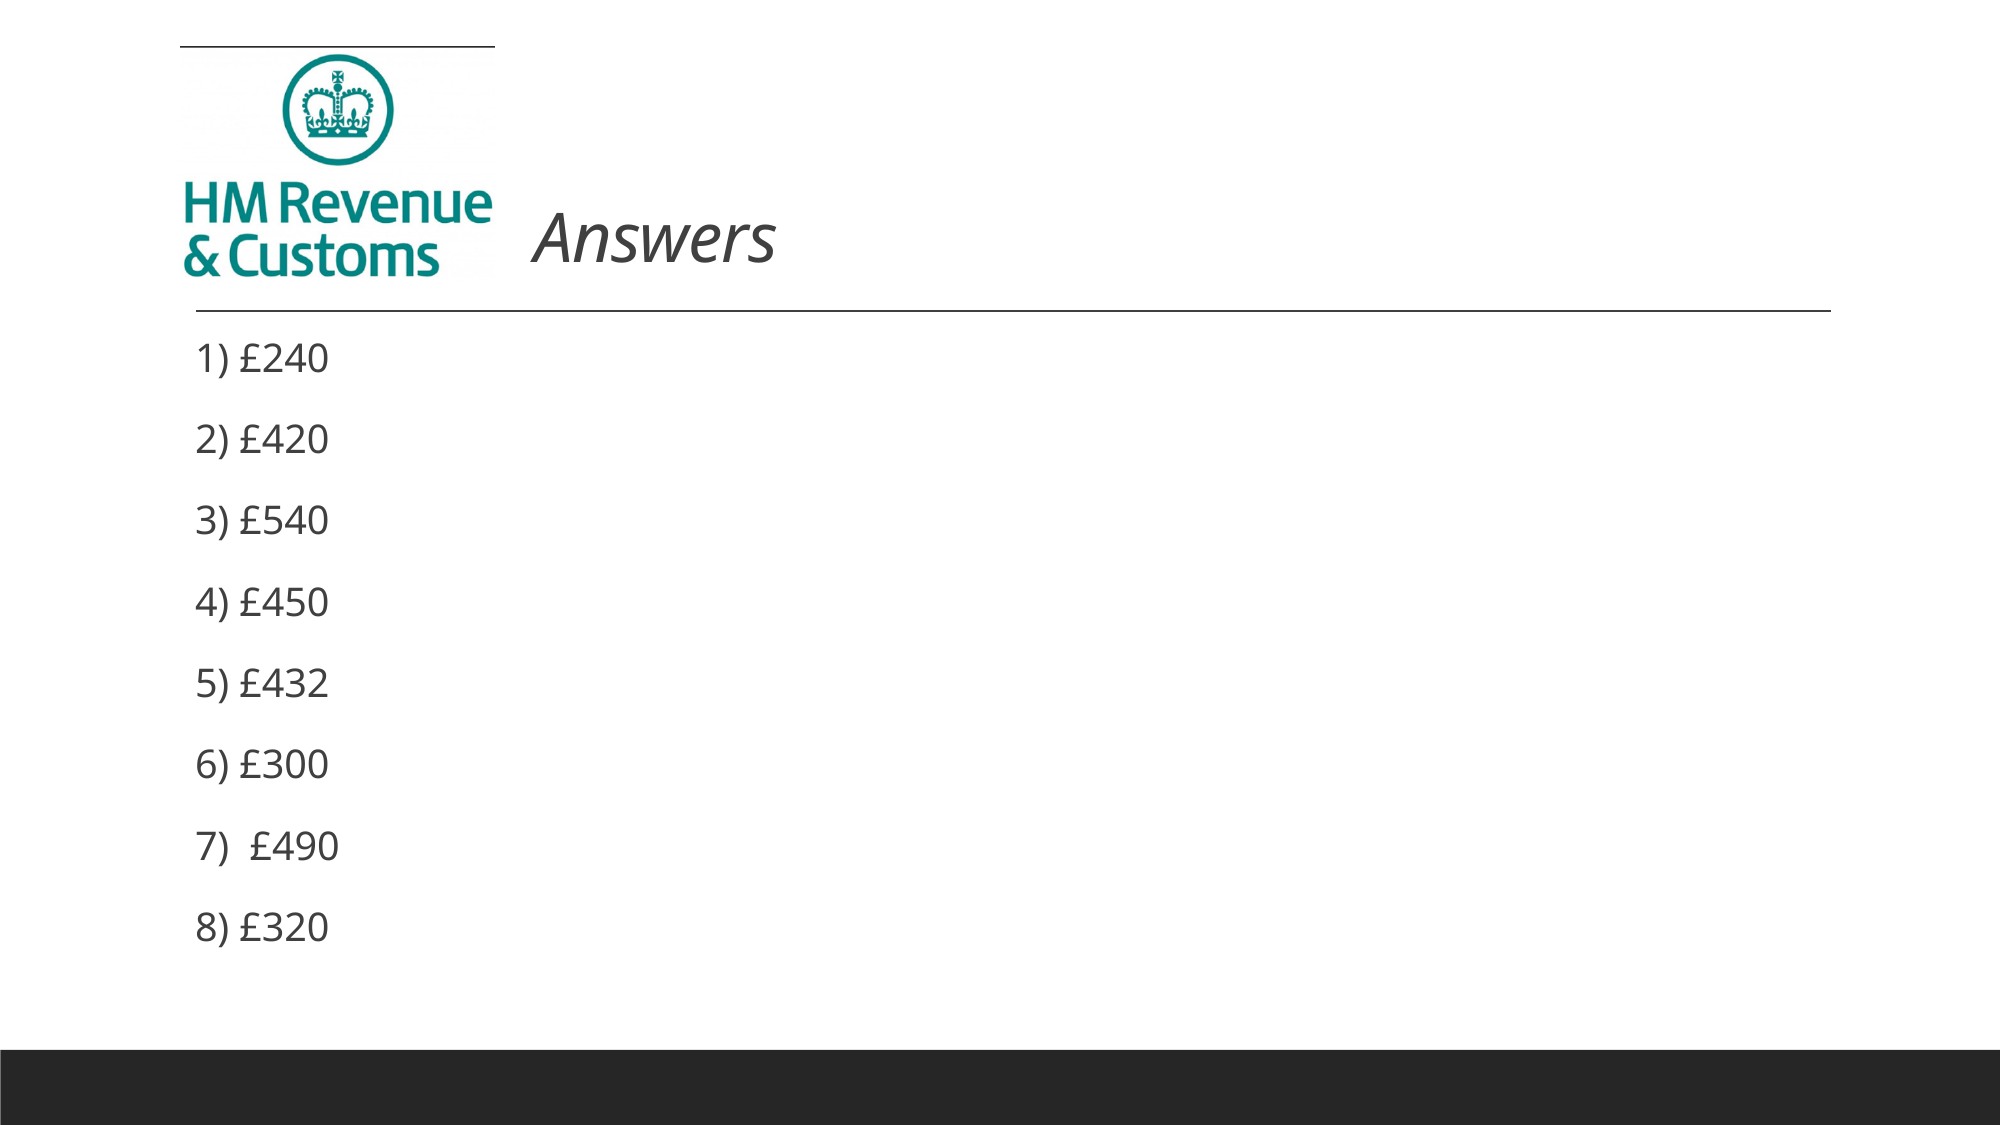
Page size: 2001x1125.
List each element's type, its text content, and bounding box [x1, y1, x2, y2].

picture [179, 46, 496, 282]
list 1) £240 2) £420 3) £540 4) £450 5) £432 6) £300 7) £490 8) £320 [180, 320, 1830, 963]
title Answers [519, 47, 1830, 285]
